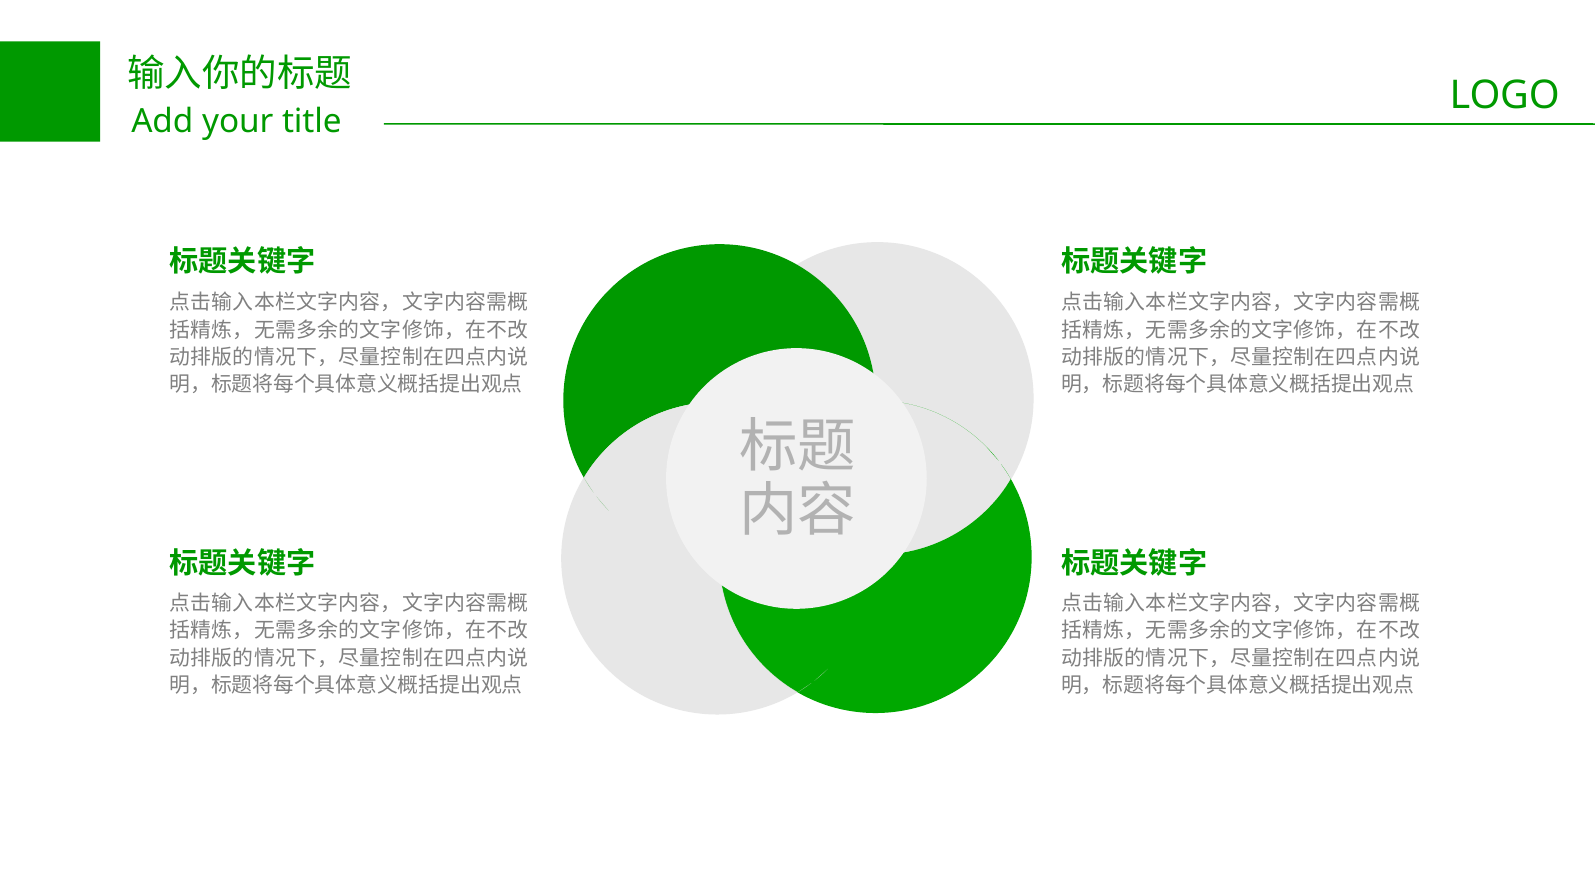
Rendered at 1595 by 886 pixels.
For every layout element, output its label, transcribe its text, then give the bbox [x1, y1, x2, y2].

text_box 标题关键字 [169, 544, 412, 580]
text_box 点击输入本栏文字内容，文字内容需概括精炼，无需多余的文字修饰，在不改动排版的情况下，尽量控制在四点内说明，标题将每个具体意义概括提出观点 [169, 587, 529, 697]
text_box 点击输入本栏文字内容，文字内容需概括精炼，无需多余的文字修饰，在不改动排版的情况下，尽量控制在四点内说明，标题将每个具体意义概括提出观点 [1061, 587, 1421, 697]
text_box 点击输入本栏文字内容，文字内容需概括精炼，无需多余的文字修饰，在不改动排版的情况下，尽量控制在四点内说明，标题将每个具体意义概括提出观点 [169, 286, 529, 396]
text_box 标题关键字 [1061, 544, 1304, 580]
text_box 标题关键字 [169, 241, 412, 277]
text_box 点击输入本栏文字内容，文字内容需概括精炼，无需多余的文字修饰，在不改动排版的情况下，尽量控制在四点内说明，标题将每个具体意义概括提出观点 [1061, 286, 1421, 396]
text_box 标题关键字 [1061, 241, 1304, 277]
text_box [560, 241, 1034, 715]
